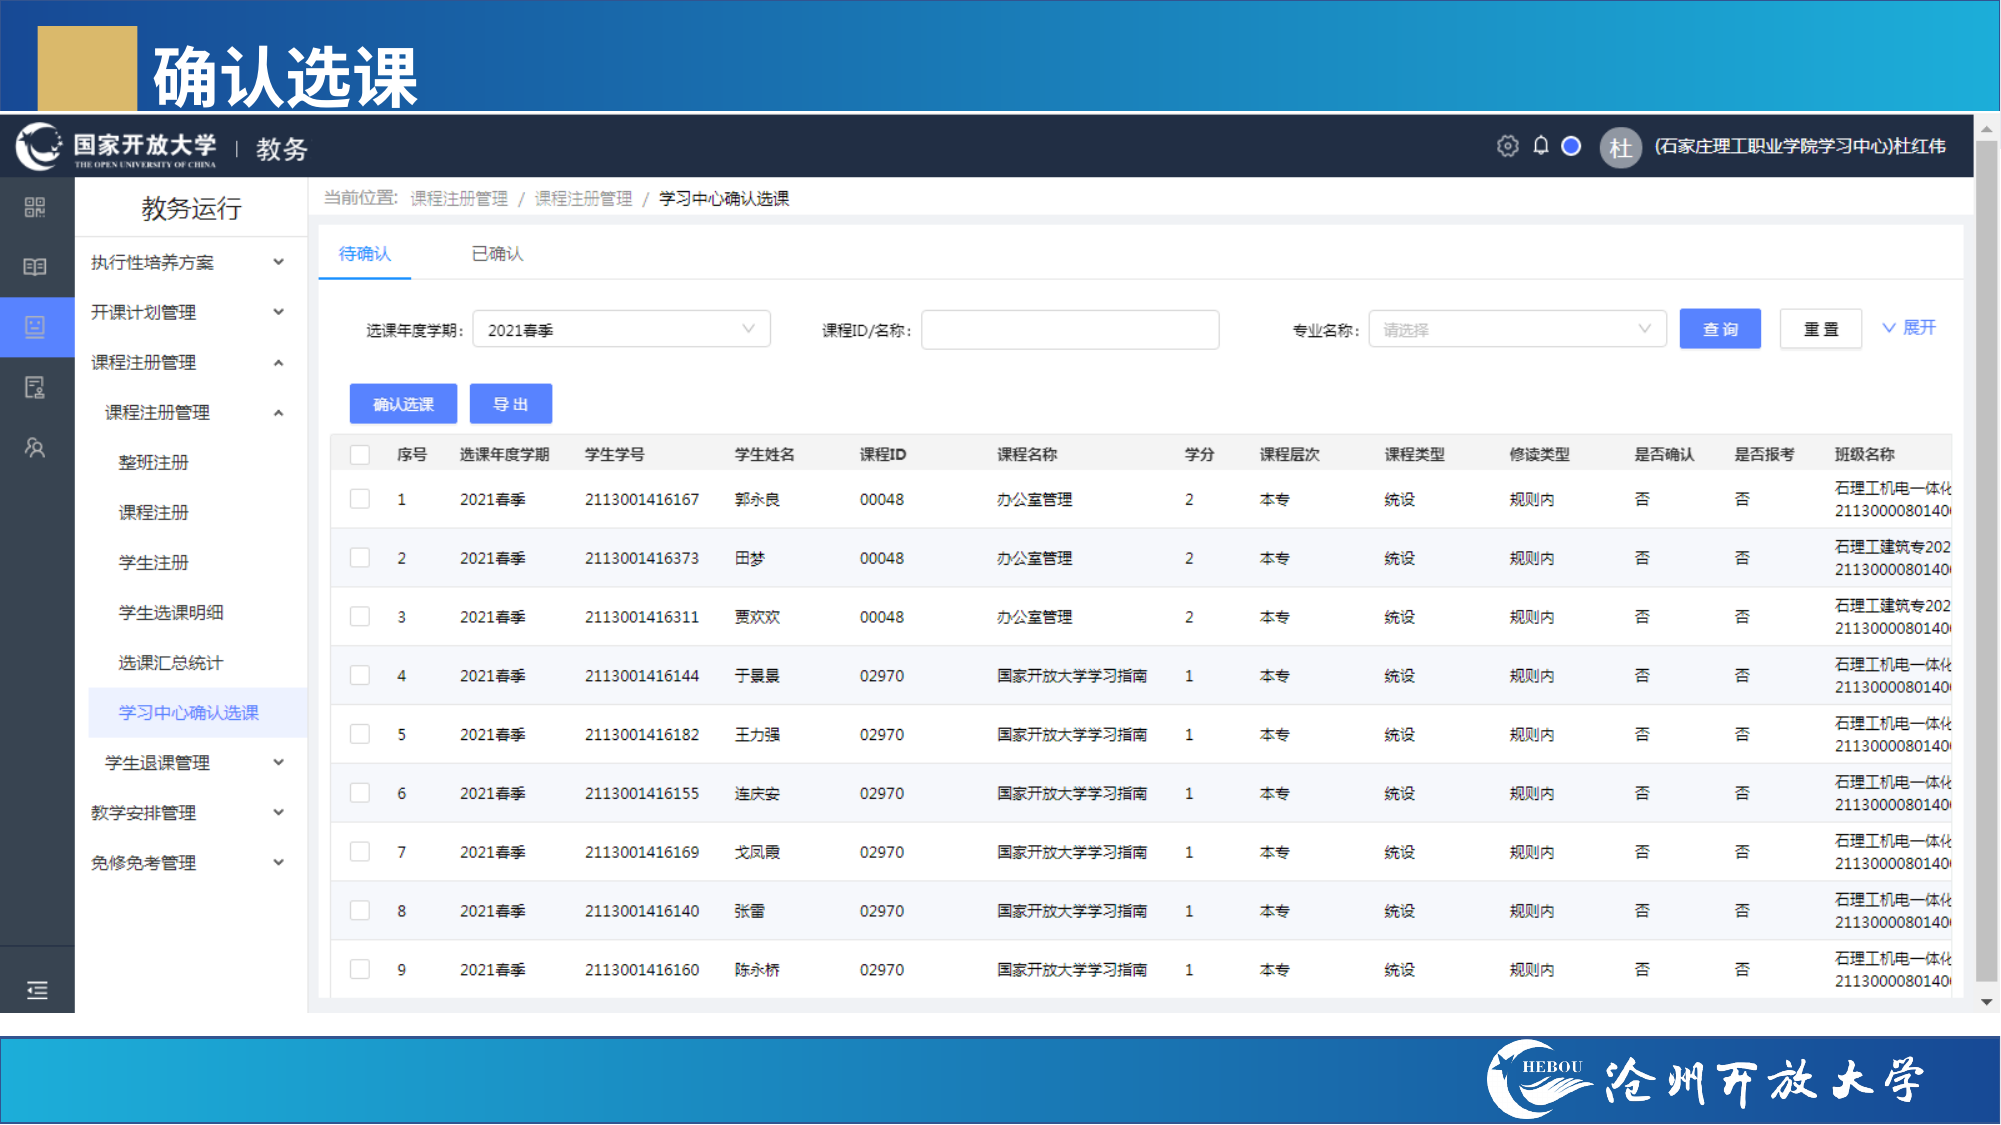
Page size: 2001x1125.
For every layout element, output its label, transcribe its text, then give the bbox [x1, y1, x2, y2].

picture [1487, 1039, 1924, 1119]
title 确认选课 [137, 23, 1863, 111]
picture [0, 111, 2000, 1014]
